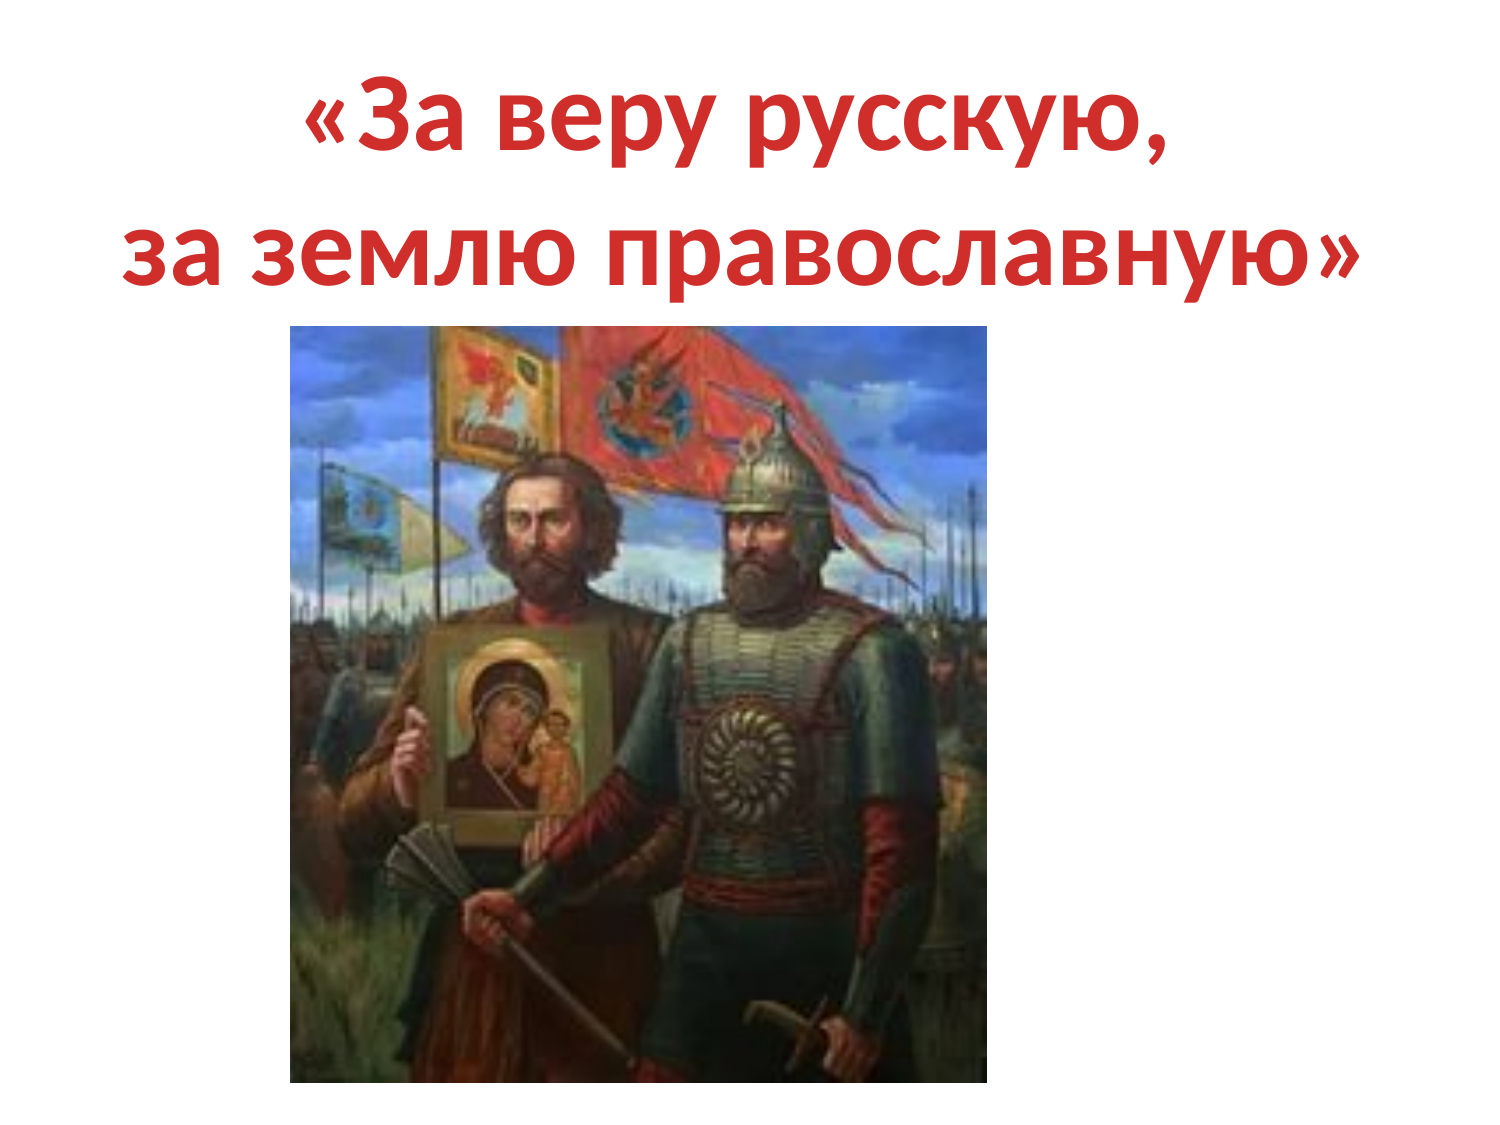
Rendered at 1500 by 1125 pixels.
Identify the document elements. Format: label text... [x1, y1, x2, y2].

text_box «За веру русскую, за землю православную» [106, 30, 1389, 316]
picture [289, 326, 987, 1083]
